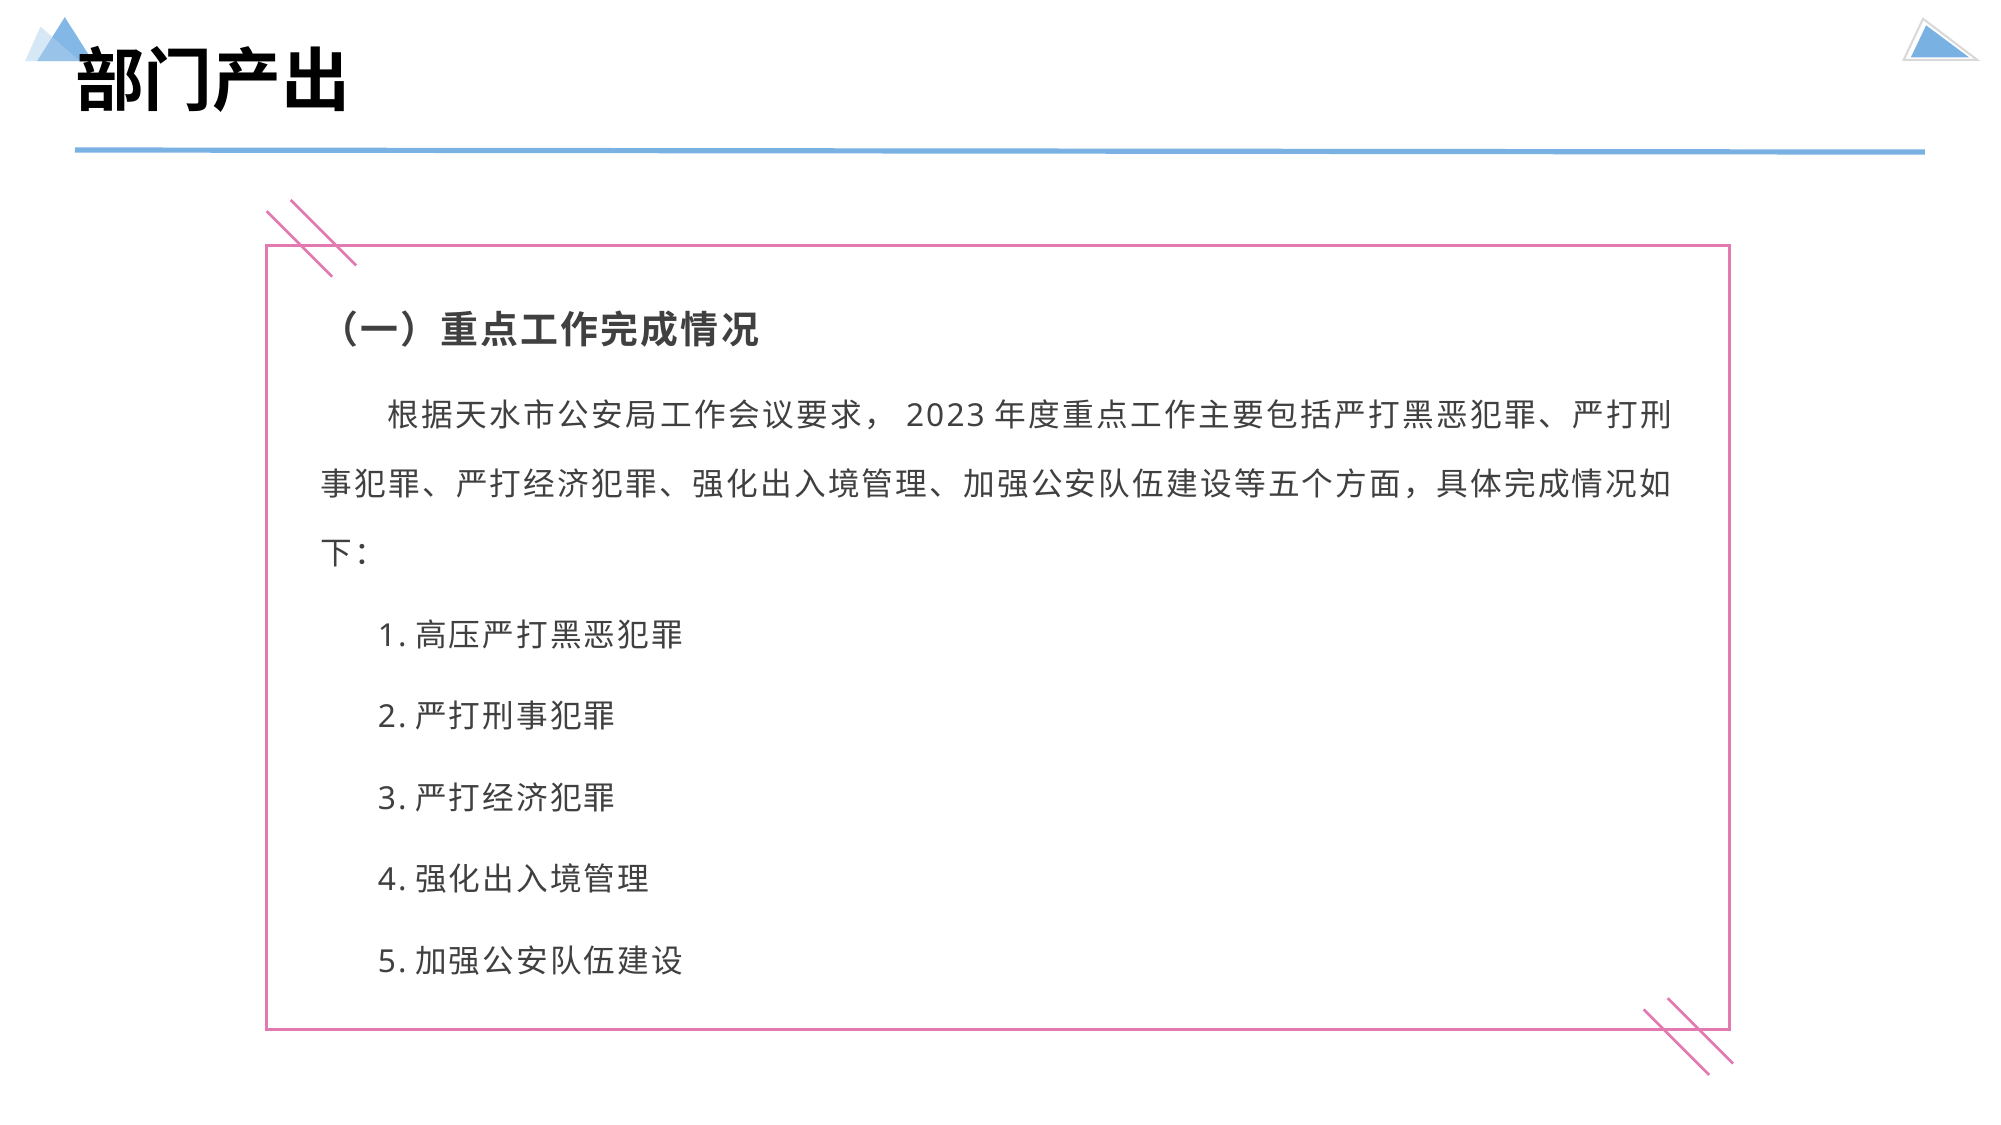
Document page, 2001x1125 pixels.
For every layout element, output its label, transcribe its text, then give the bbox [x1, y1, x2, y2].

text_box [266, 211, 333, 277]
text_box 部门产出 [75, 62, 1925, 125]
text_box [1643, 1009, 1710, 1075]
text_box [74, 149, 1925, 153]
text_box [266, 244, 1730, 1030]
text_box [290, 199, 357, 266]
text_box （一）重点工作完成情况 根据天水市公安局工作会议要求，2023年度重点工作主要包括严打黑恶犯罪、严打刑事犯罪、严打经济犯罪、强化出入境管理、加强公安队伍建设等五个方面，具体完成情况如下： 1.高压严打黑恶犯罪 2.严打刑事犯罪 3.严打经济犯罪 4.强化出入境管理 5.加强公安队伍建设 [310, 283, 1686, 991]
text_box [25, 17, 1978, 62]
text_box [1667, 998, 1734, 1064]
